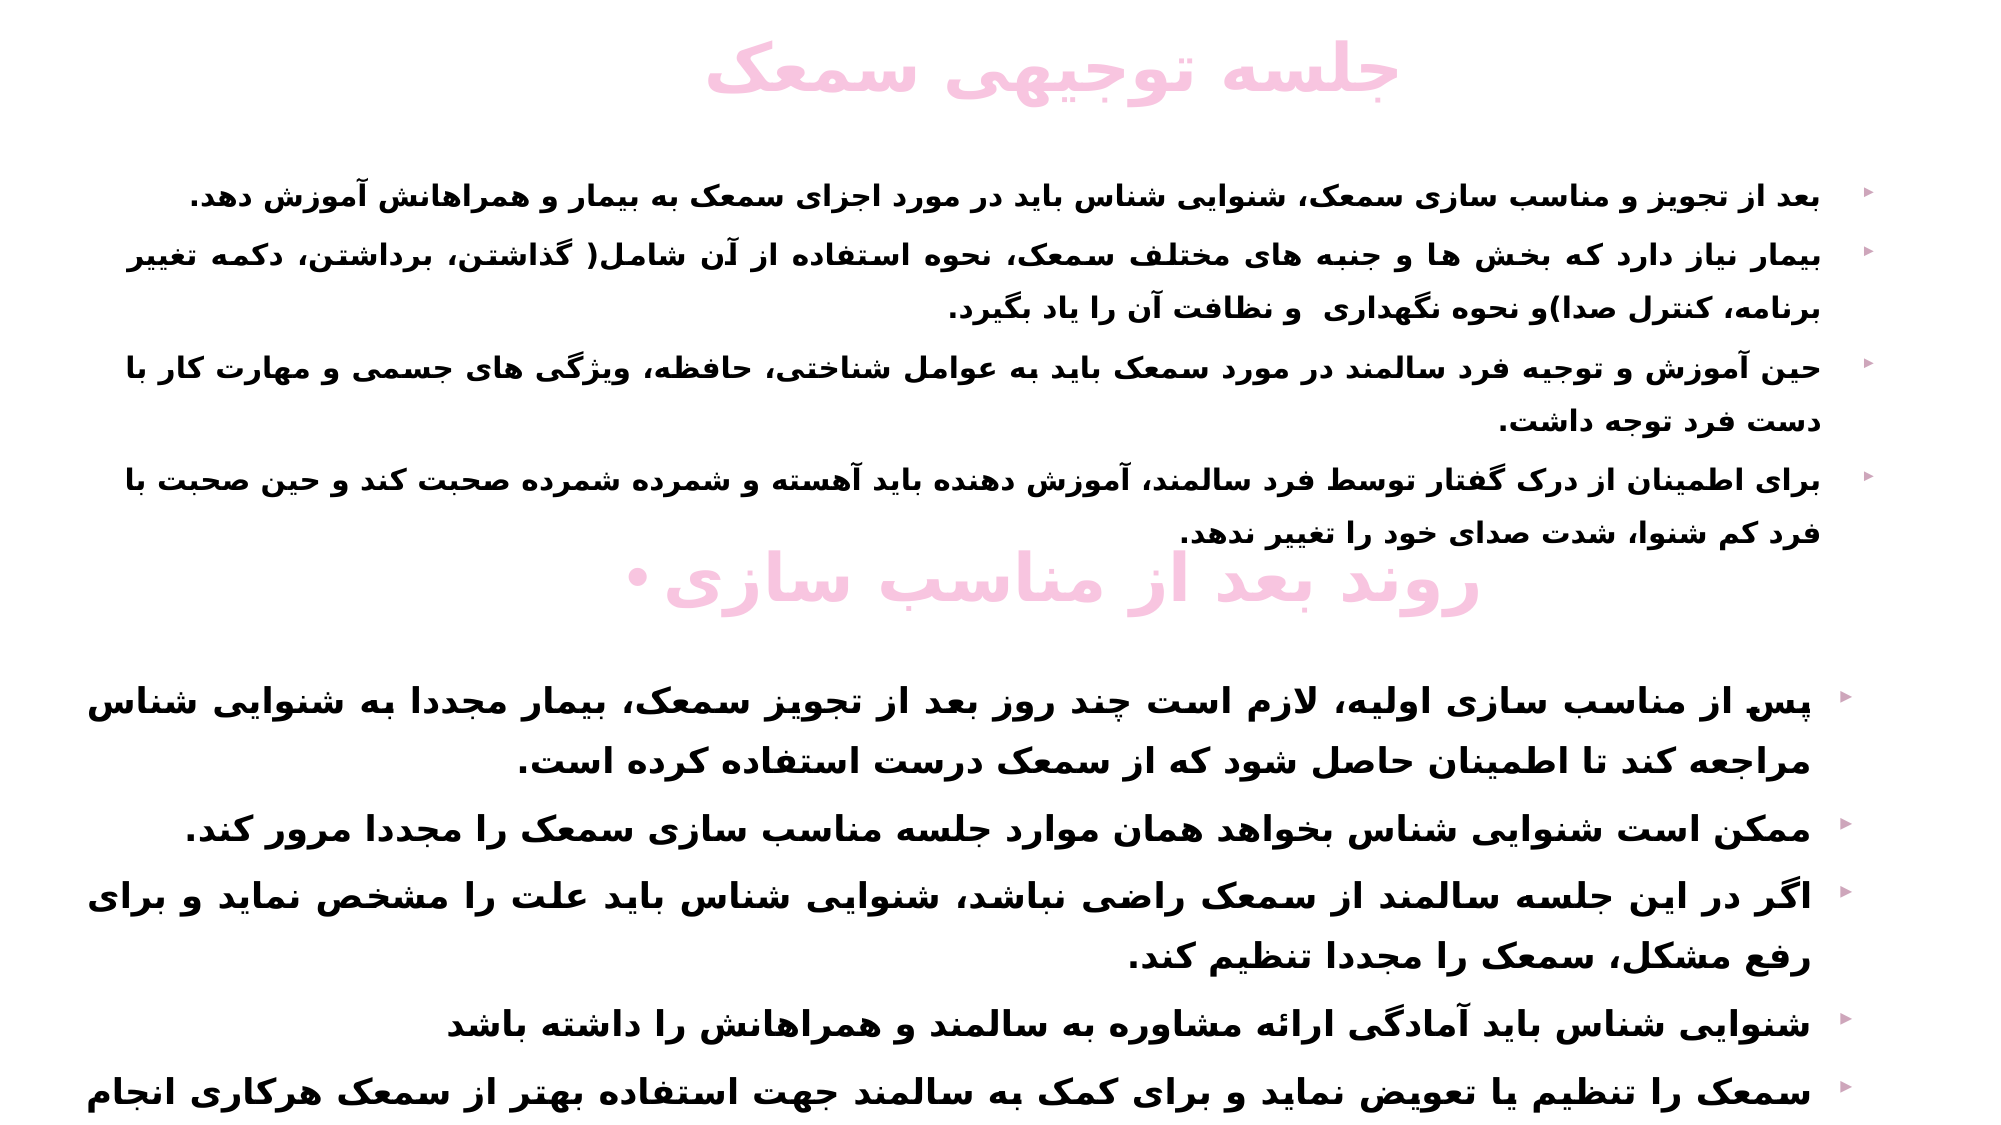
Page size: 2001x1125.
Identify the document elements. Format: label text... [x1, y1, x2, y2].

text_box پس از مناسب سازی اولیه، لازم است چند روز بعد از تجویز سمعک، بیمار مجددا به شنوایی شناس مراجعه کند تا اطمینان حاصل شود که از سمعک درست استفاده کرده است. ممکن است شنوایی شناس بخواهد همان موارد جلسه مناسب سازی سمعک را مجددا مرور کند. اگر در این جلسه سالمند از سمعک راضی نباشد، شنوایی شناس باید علت را مشخص نماید و برای رفع مشکل، سمعک را مجددا تنظیم کند. شنوایی شناس باید آمادگی ارائه مشاوره به سالمند و همراهانش را داشته باشد سمعک را تنظیم یا تعویض نماید و برای کمک به سالمند جهت استفاده بهتر از سمعک هرکاری انجام دهد. [70, 653, 1887, 1125]
title جلسه توجیهی سمعک [620, 18, 1489, 121]
text_box روند بعد از مناسب سازی [580, 536, 1529, 624]
list بعد از تجویز و مناسب سازی سمعک، شنوایی شناس باید در مورد اجزای سمعک به بیمار و همراهانش آموزش دهد. بیمار نیاز دارد که بخش ها و جنبه های مختلف سمعک، نحوه استفاده از آن شامل( گذاشتن، برداشتن، دکمه تغییر برنامه، کنترل صدا)و نحوه نگهداری و نظافت آن را یاد بگیرد. حین آموزش و توجیه فرد سالمند در مورد سمعک باید به عوامل شناختی، حافظه، ویژگی های جسمی و مهارت کار با دست فرد توجه داشت. برای اطمینان از درک گفتار توسط فرد سالمند، آموزش دهنده باید آهسته و شمرده شمرده صحبت کند و حین صحبت با فرد کم شنوا، شدت صدای خود را تغییر ندهد. [109, 151, 1887, 563]
